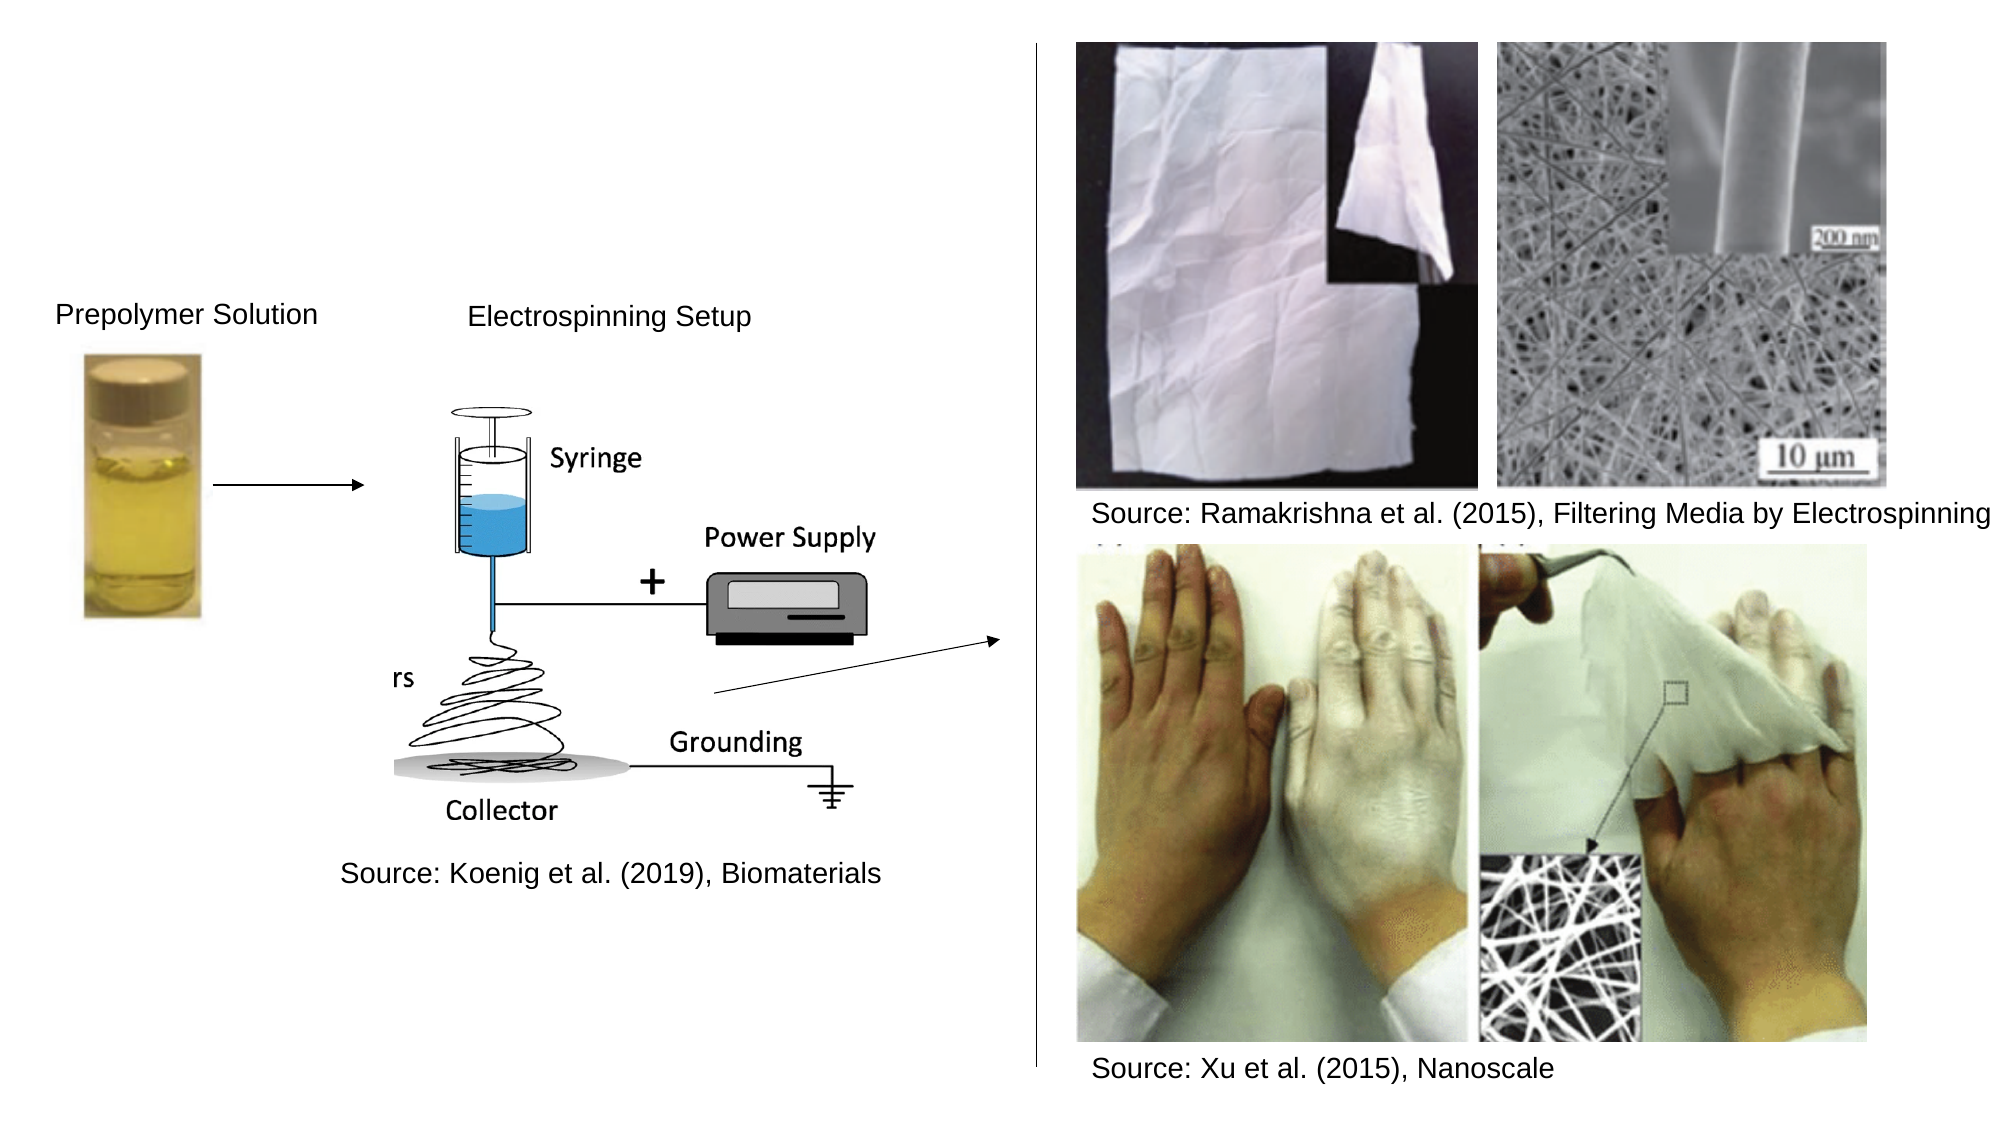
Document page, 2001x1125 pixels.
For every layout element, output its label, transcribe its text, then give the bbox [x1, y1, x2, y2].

picture [394, 391, 883, 830]
picture [67, 340, 213, 631]
text_box Prepolymer Solution [40, 288, 365, 338]
text_box Source: Xu et al. (2015), Nanoscale [1076, 1043, 1582, 1092]
picture [1076, 544, 1867, 1043]
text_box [714, 639, 1000, 694]
text_box Source: Ramakrishna et al. (2015), Filtering Media by Electrospinning [1076, 486, 2000, 537]
picture [1076, 42, 1478, 491]
text_box Source: Koenig et al. (2019), Biomaterials [325, 846, 912, 897]
text_box Electrospinning Setup [452, 289, 777, 340]
picture [1497, 42, 1889, 491]
